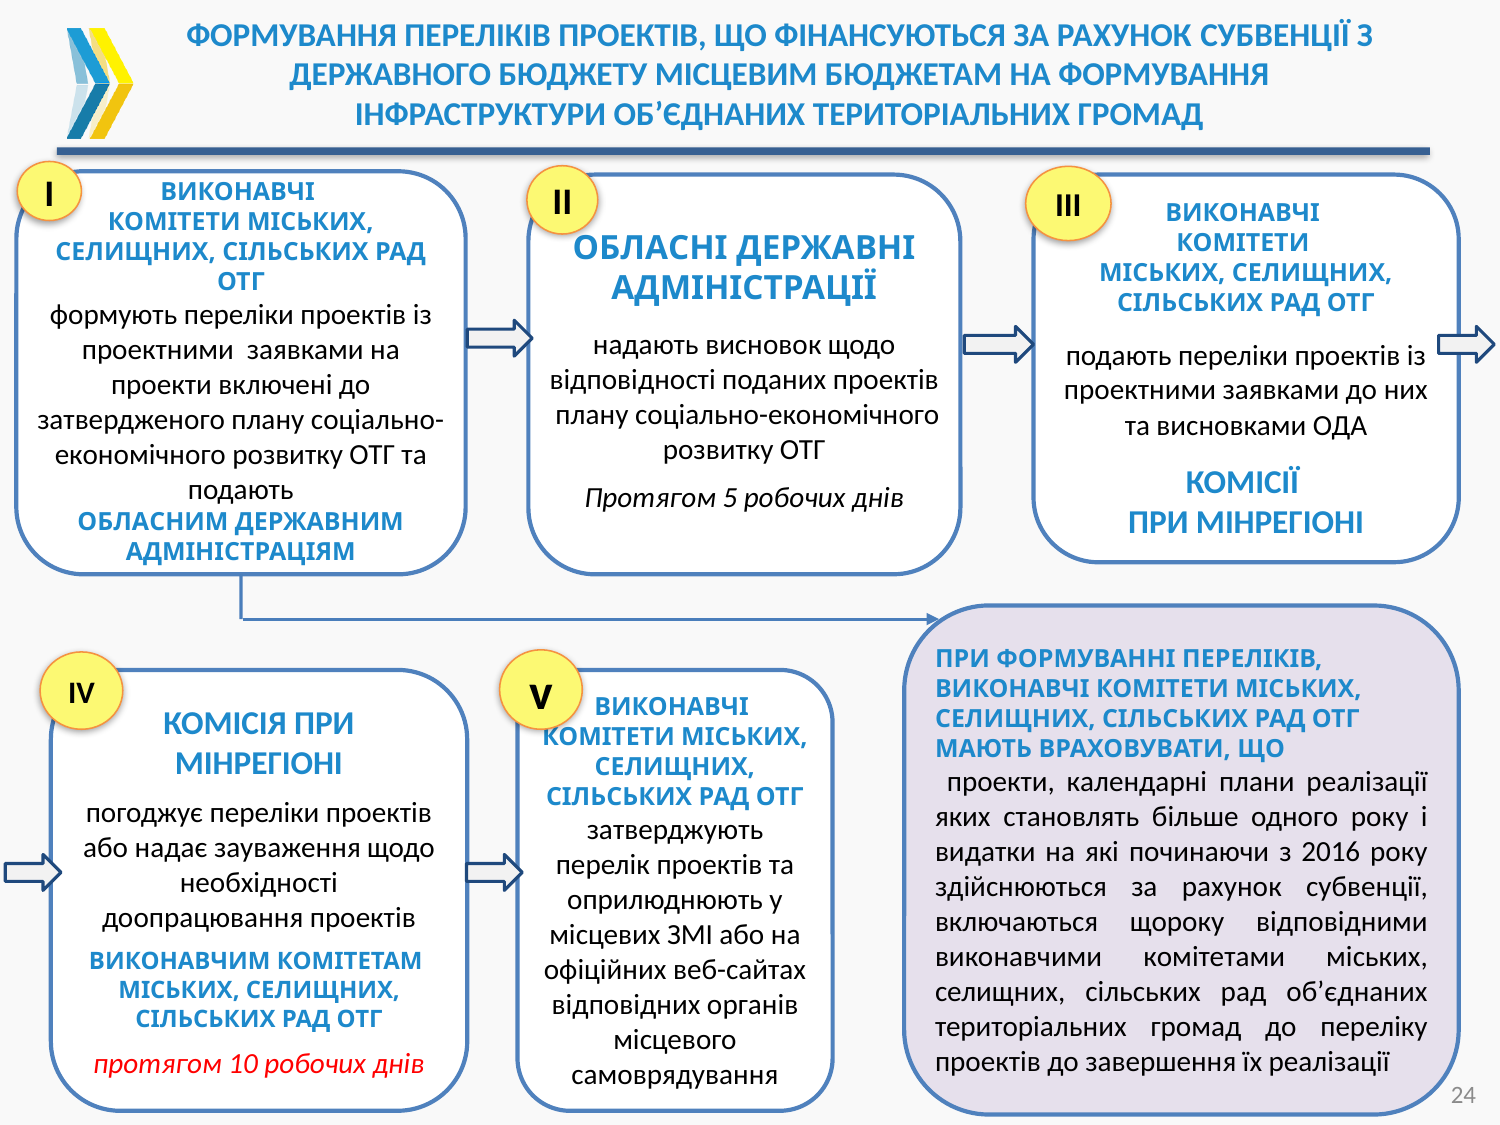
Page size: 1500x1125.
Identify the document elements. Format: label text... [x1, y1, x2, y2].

text_box ОБЛАСНІ ДЕРЖАВНІ АДМІНІСТРАЦІЇ надають висновок щодо відповідності поданих проектів плану соціально-економічного розвитку ОТГ Протягом 5 робочих днів [526, 172, 963, 577]
text_box [1436, 324, 1497, 365]
text_box [464, 852, 525, 893]
text_box ІІІ [1024, 165, 1112, 242]
text_box ФОРМУВАННЯ ПЕРЕЛІКІВ ПРОЕКТІВ, ЩО ФІНАНСУЮТЬСЯ ЗА РАХУНОК СУБВЕНЦІЇ З ДЕРЖАВНОГО БЮДЖЕТУ МІСЦЕВИМ БЮДЖЕТАМ НА ФОРМУВАННЯ ІНФРАСТРУКТУРИ ОБ’ЄДНАНИХ ТЕРИТОРІАЛЬНИХ ГРОМАД [150, 17, 1409, 128]
text_box ІІ [526, 164, 599, 235]
text_box ВИКОНАВЧІ КОМІТЕТИ МІСЬКИХ, СЕЛИЩНИХ, СІЛЬСЬКИХ РАД ОТГ затверджують перелік проектів та оприлюднюють у місцевих ЗМІ або на офіційних веб-сайтах відповідних органів місцевого самоврядування [515, 667, 835, 1113]
text_box КОМІСІЯ ПРИ МІНРЕГІОНІ погоджує переліки проектів або надає зауваження щодо необхідності доопрацювання проектів ВИКОНАВЧИМ КОМІТЕТАМ МІСЬКИХ, СЕЛИЩНИХ, СІЛЬСЬКИХ РАД ОТГ протягом 10 робочих днів [48, 667, 470, 1113]
picture [42, 14, 146, 152]
text_box [3, 852, 64, 893]
text_box [150, 147, 1431, 156]
slide_number 24 [1141, 1063, 1492, 1124]
text_box [962, 324, 1036, 365]
text_box І [16, 160, 83, 222]
text_box v [498, 649, 584, 731]
text_box ПРИ ФОРМУВАННІ ПЕРЕЛІКІВ, ВИКОНАВЧІ КОМІТЕТИ МІСЬКИХ, СЕЛИЩНИХ, СІЛЬСЬКИХ РАД ОТГ МАЮТЬ ВРАХОВУВАТИ, ЩО проекти, календарні плани реалізації яких становлять більше одного року і видатки на які починаючи з 2016 року здійснюються за рахунок субвенції, включаються щороку відповідними виконавчими комітетами міських, селищних, сільських рад об’єднаних територіальних громад до переліку проектів до завершення їх реалізації [902, 603, 1461, 1117]
text_box IV [39, 651, 124, 731]
text_box [465, 318, 535, 359]
text_box ВИКОНАВЧІ КОМІТЕТИ МІСЬКИХ, СЕЛИЩНИХ, СІЛЬСЬКИХ РАД ОТГ формують переліки проектів із проектними заявками на проекти включені до затвердженого плану соціально-економічного розвитку ОТГ та подають ОБЛАСНИМ ДЕРЖАВНИМ АДМІНІСТРАЦІЯМ [14, 169, 468, 577]
text_box ВИКОНАВЧІ КОМІТЕТИ МІСЬКИХ, СЕЛИЩНИХ, СІЛЬСЬКИХ РАД ОТГ подають переліки проектів із проектними заявками до них та висновками ОДА КОМІСІЇ ПРИ МІНРЕГІОНІ [1031, 172, 1461, 565]
